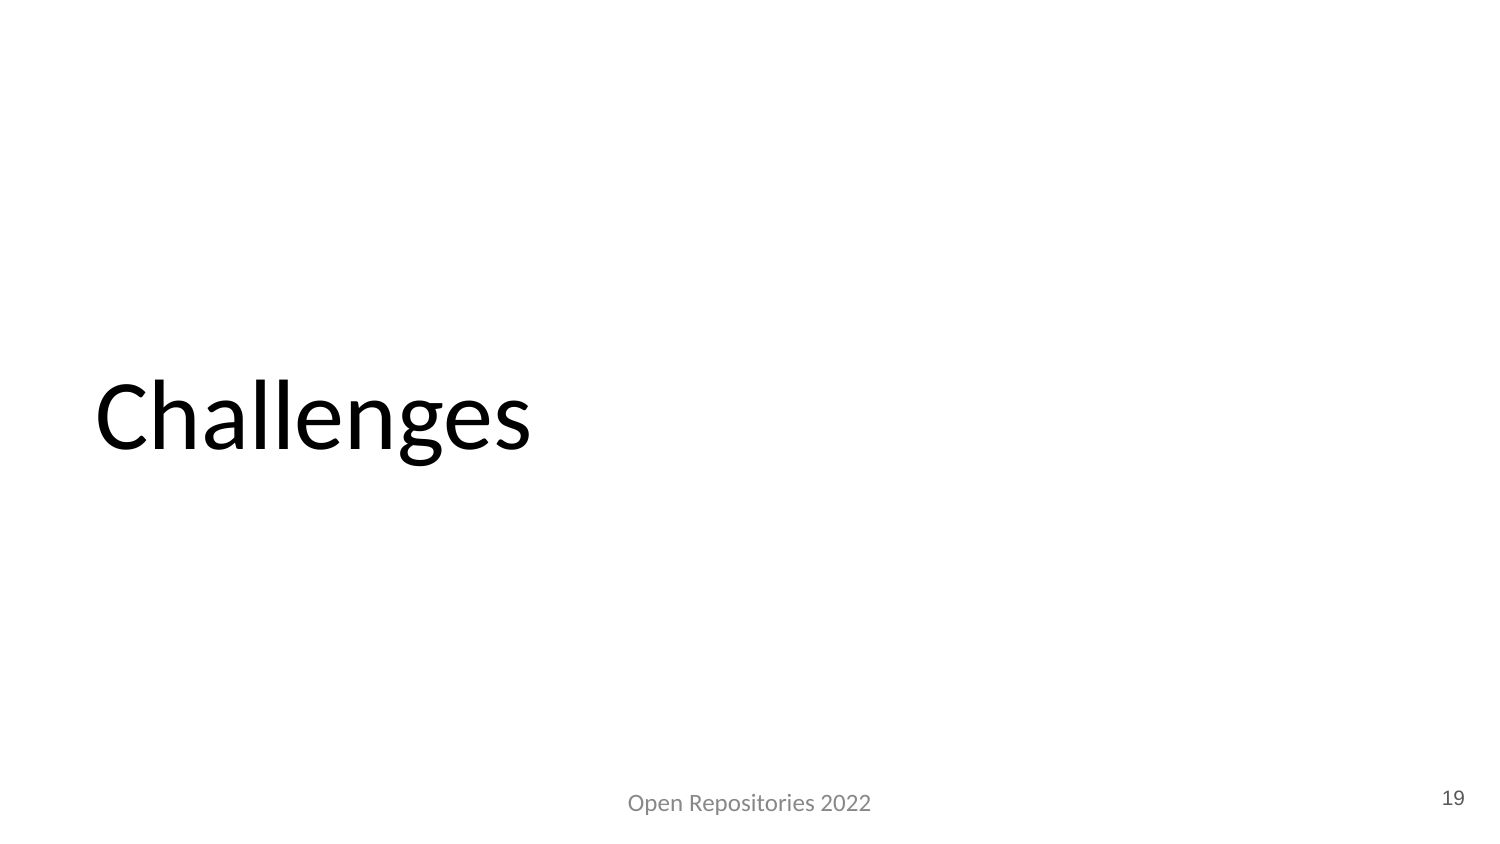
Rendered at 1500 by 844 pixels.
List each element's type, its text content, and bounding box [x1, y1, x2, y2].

title Challenges [80, 73, 1125, 745]
slide_number 19 [1389, 764, 1480, 830]
